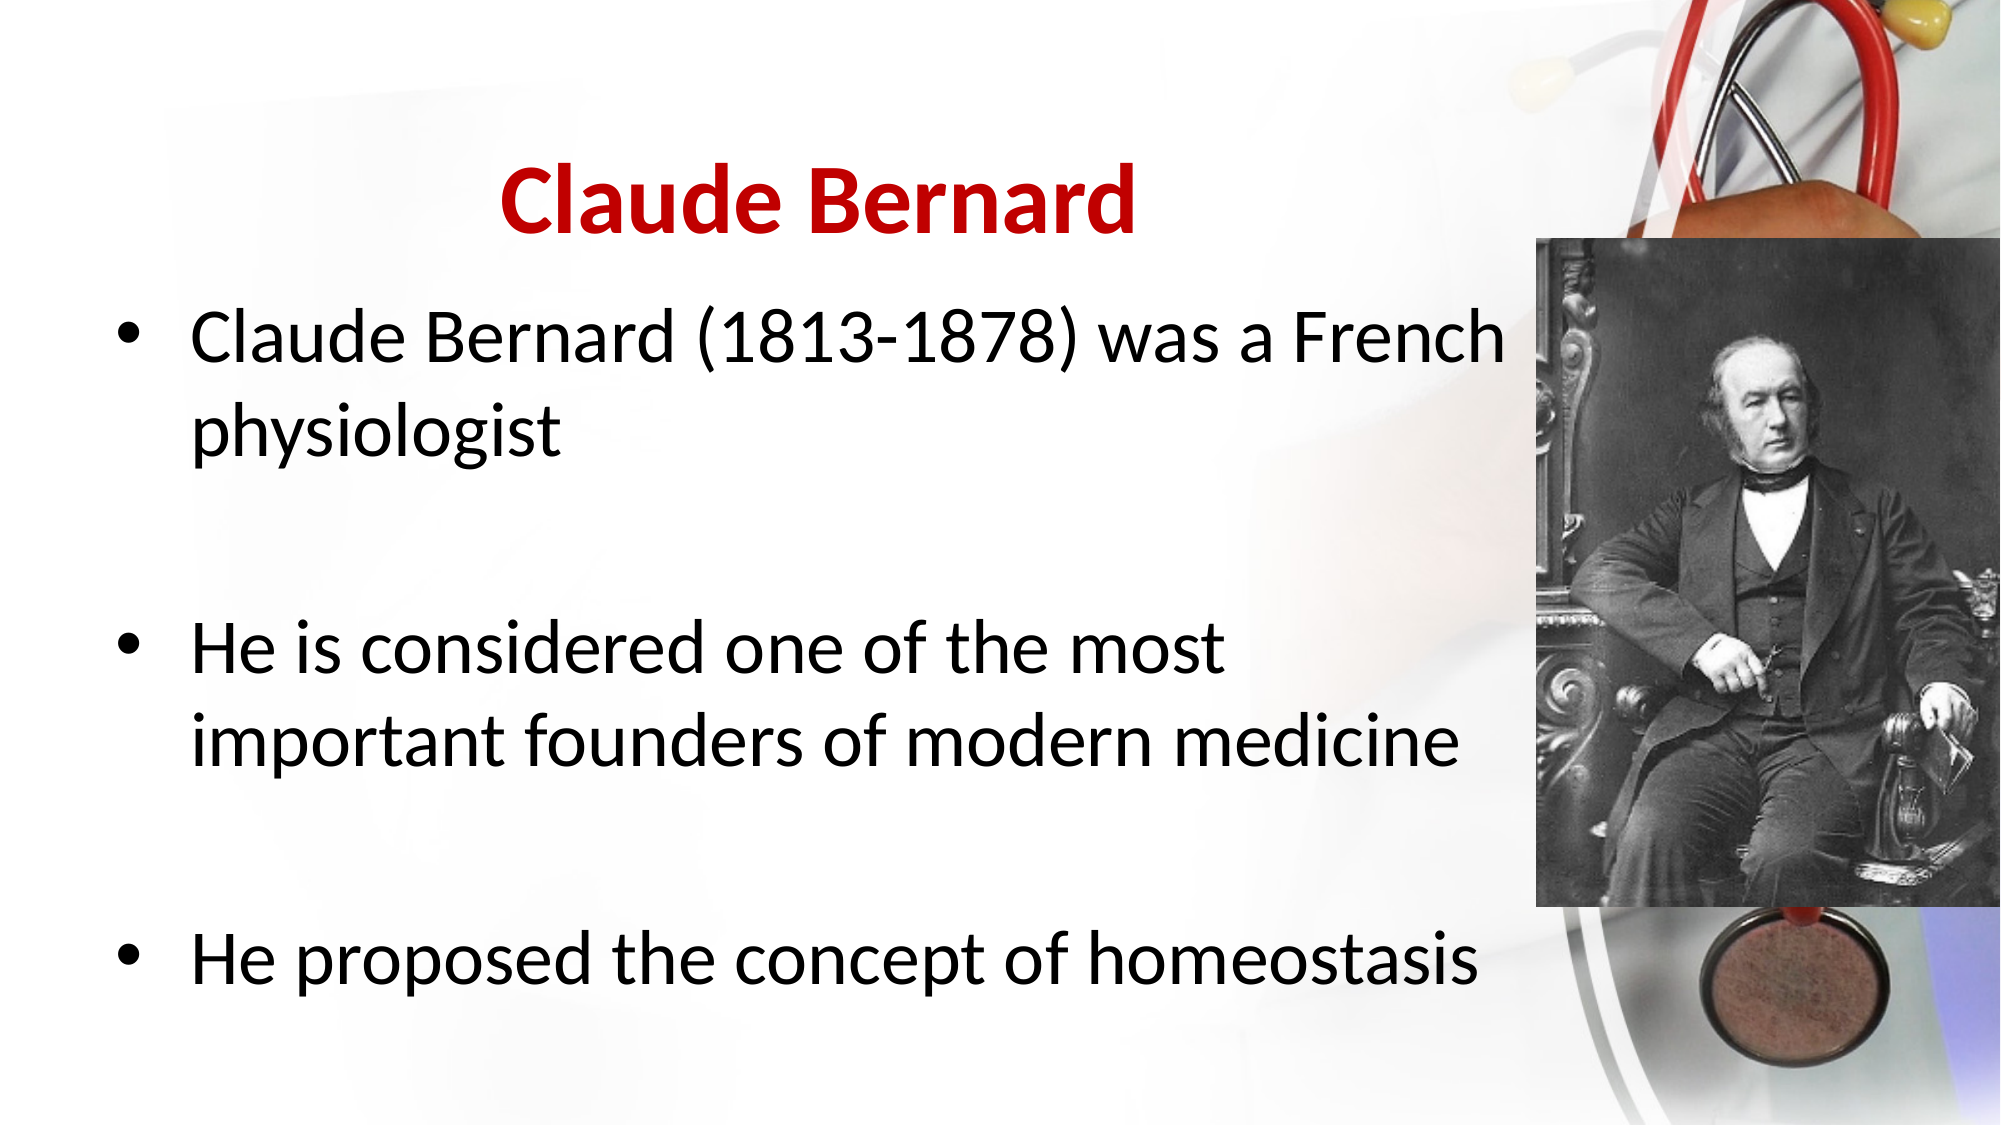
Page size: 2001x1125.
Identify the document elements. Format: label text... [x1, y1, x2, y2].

title Claude Bernard [99, 110, 1540, 278]
picture [0, 0, 2001, 1125]
list Claude Bernard (1813-1878) was a French physiologist He is considered one of the most important founders of modern medicine He proposed the concept of homeostasis [100, 277, 1537, 1068]
